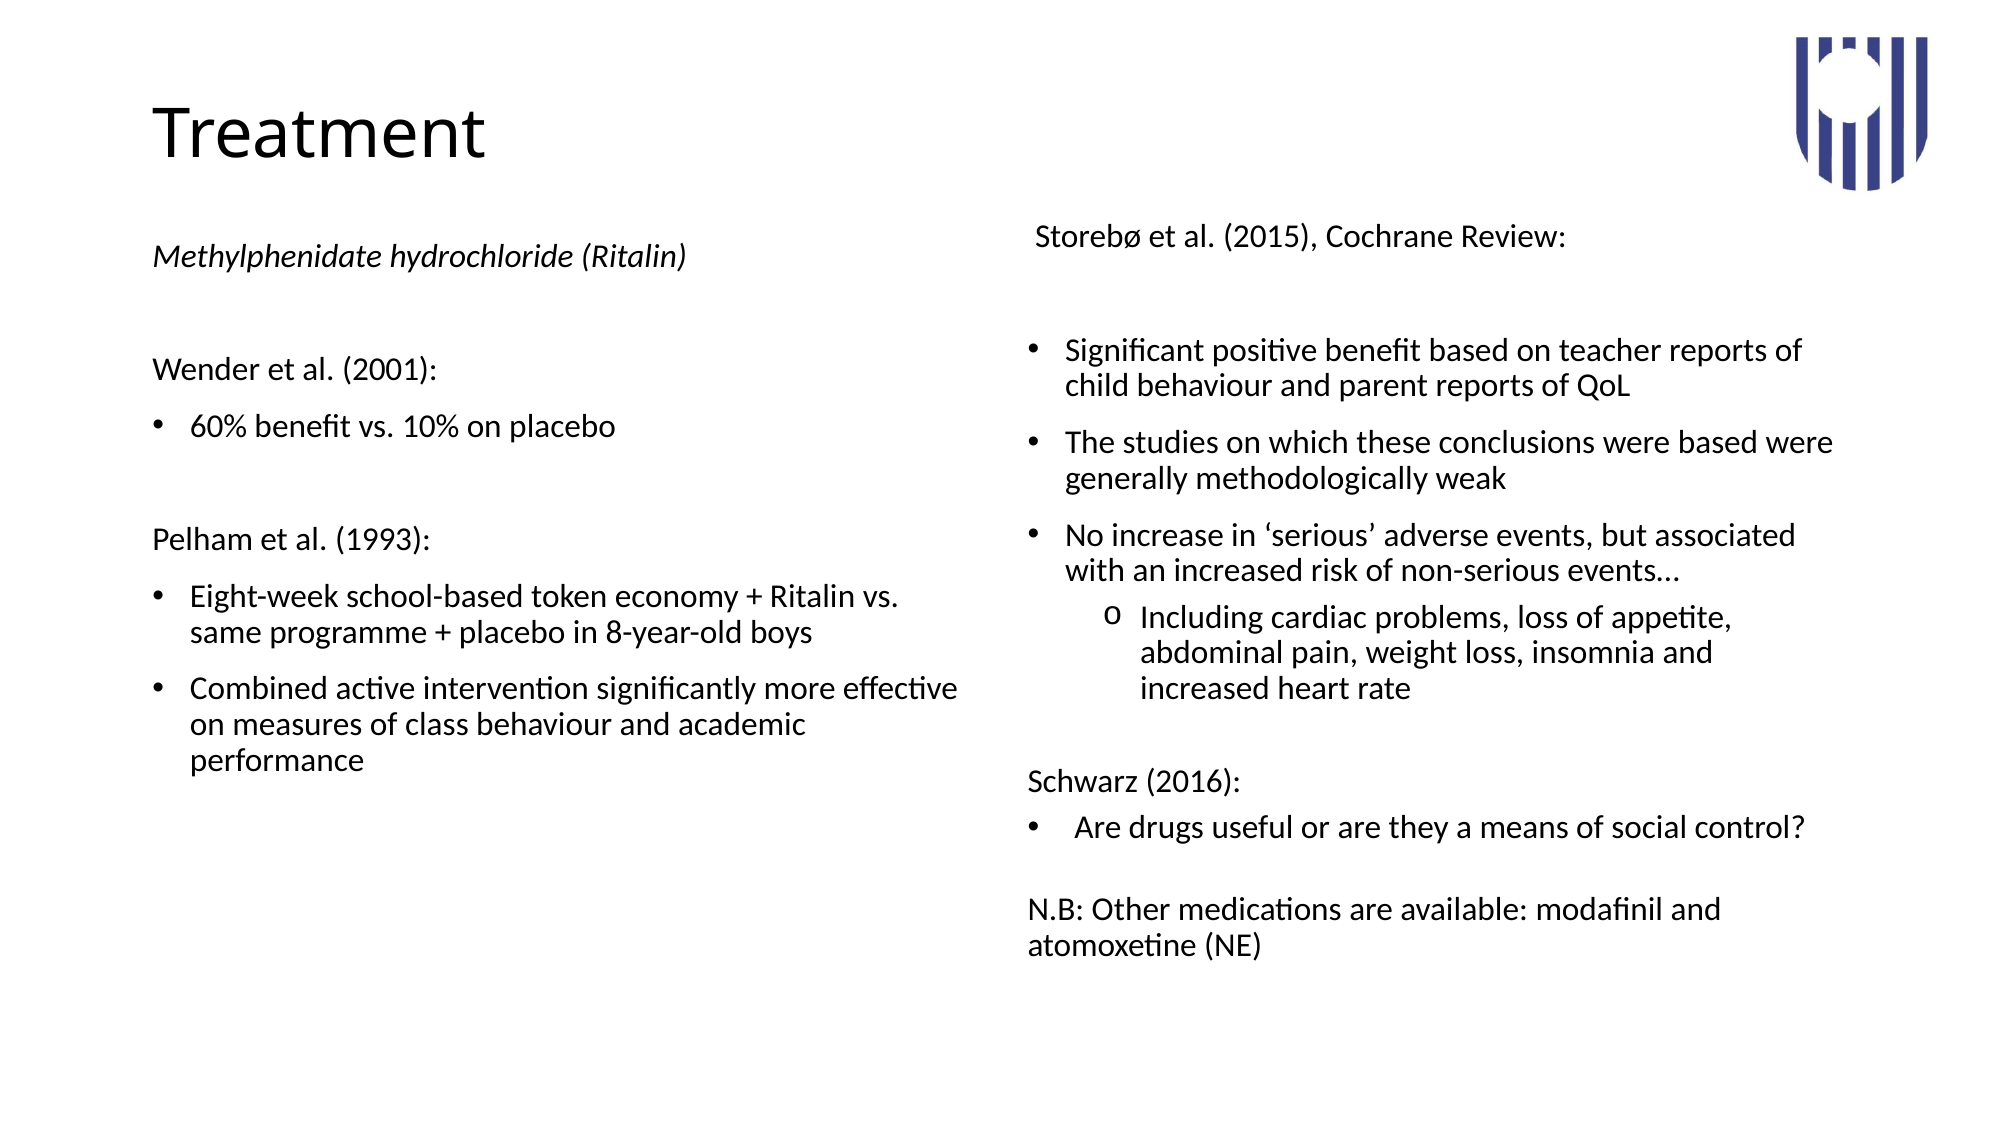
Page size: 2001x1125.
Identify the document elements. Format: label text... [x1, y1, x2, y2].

title Treatment [137, 59, 1863, 212]
list Storebø et al. (2015), Cochrane Review: Significant positive benefit based on teacher reports of child behaviour and parent reports of QoL The studies on which these conclusions were based were generally methodologically weak No increase in ‘serious’ adverse events, but associated with an increased risk of non-serious events… Including cardiac problems, loss of appetite, abdominal pain, weight loss, insomnia and increased heart rate Schwarz (2016): Are drugs useful or are they a means of social control? N.B: Other medications are available: modafinil and atomoxetine (NE) [1012, 211, 1863, 1014]
picture [1742, 0, 1983, 240]
list Methylphenidate hydrochloride (Ritalin) Wender et al. (2001): 60% benefit vs. 10% on placebo Pelham et al. (1993): Eight-week school-based token economy + Ritalin vs. same programme + placebo in 8-year-old boys Combined active intervention significantly more effective on measures of class behaviour and academic performance [137, 231, 988, 1014]
